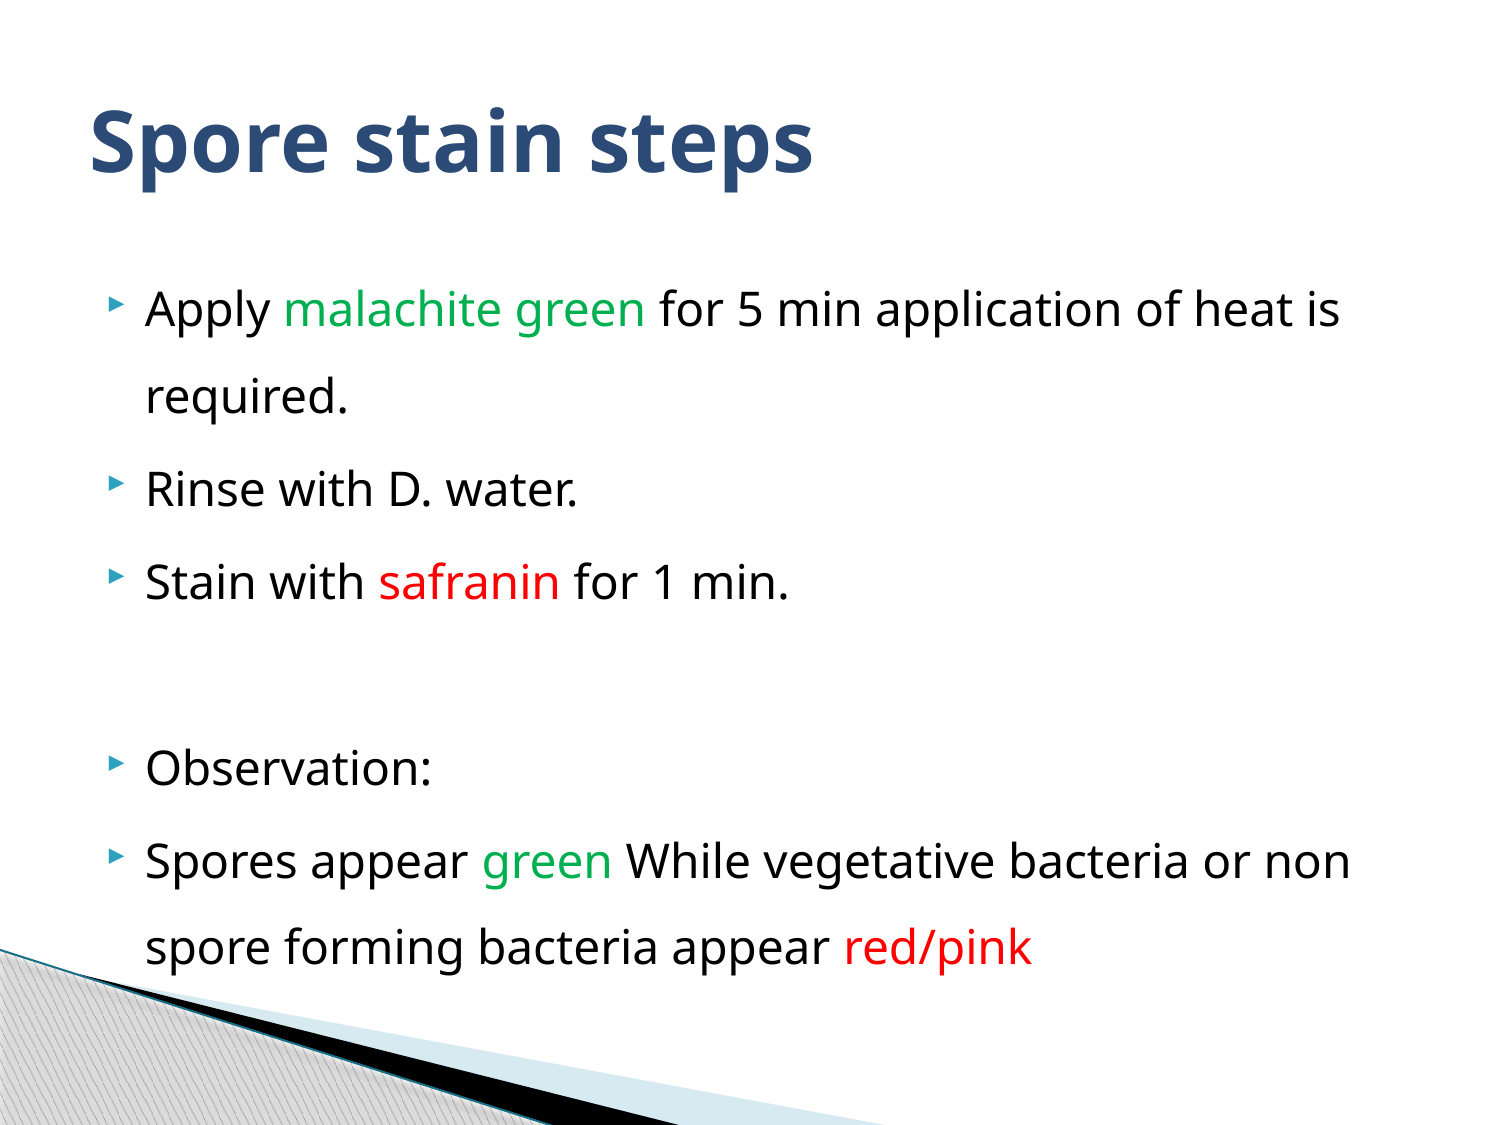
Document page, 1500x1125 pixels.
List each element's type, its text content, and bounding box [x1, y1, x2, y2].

title Spore stain steps [75, 45, 1425, 233]
list Apply malachite green for 5 min application of heat is required. Rinse with D. water. Stain with safranin for 1 min. Observation: Spores appear green While vegetative bacteria or non spore forming bacteria appear red/pink [75, 243, 1425, 986]
